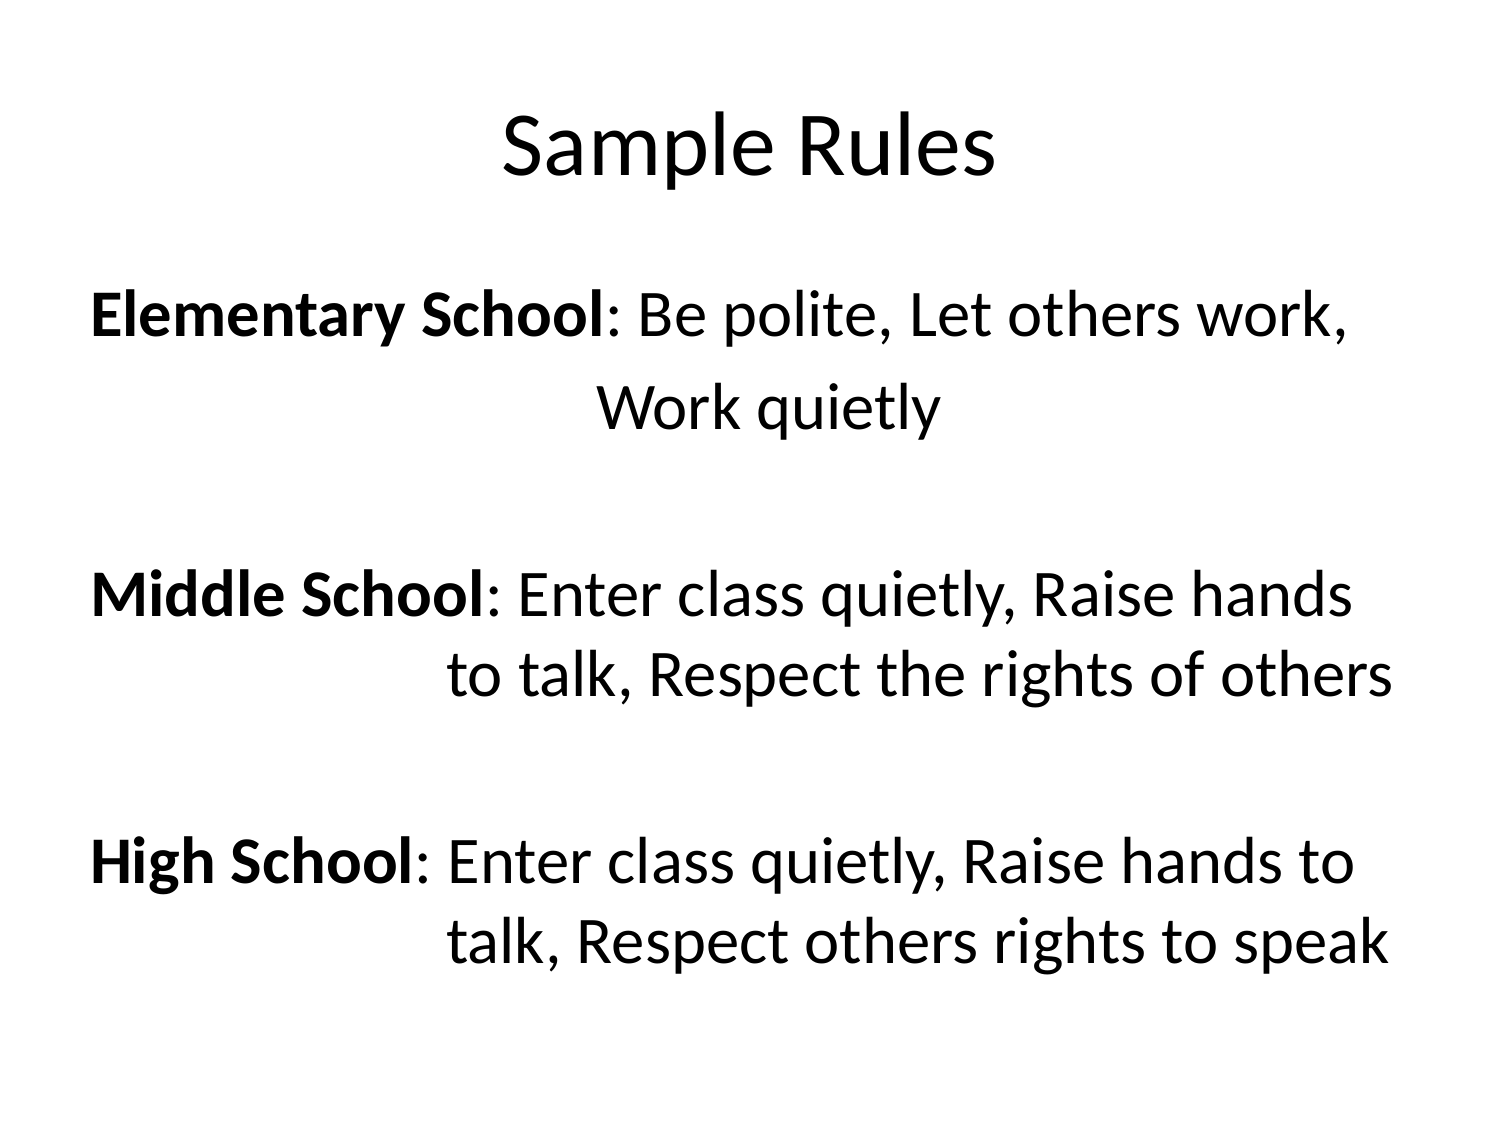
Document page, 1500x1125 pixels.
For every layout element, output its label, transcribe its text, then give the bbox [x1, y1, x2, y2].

title Sample Rules [75, 45, 1425, 233]
list Elementary School: Be polite, Let others work, Work quietly Middle School: Enter class quietly, Raise hands to talk, Respect the rights of others High School: Enter class quietly, Raise hands to talk, Respect others rights to speak [75, 262, 1425, 1005]
